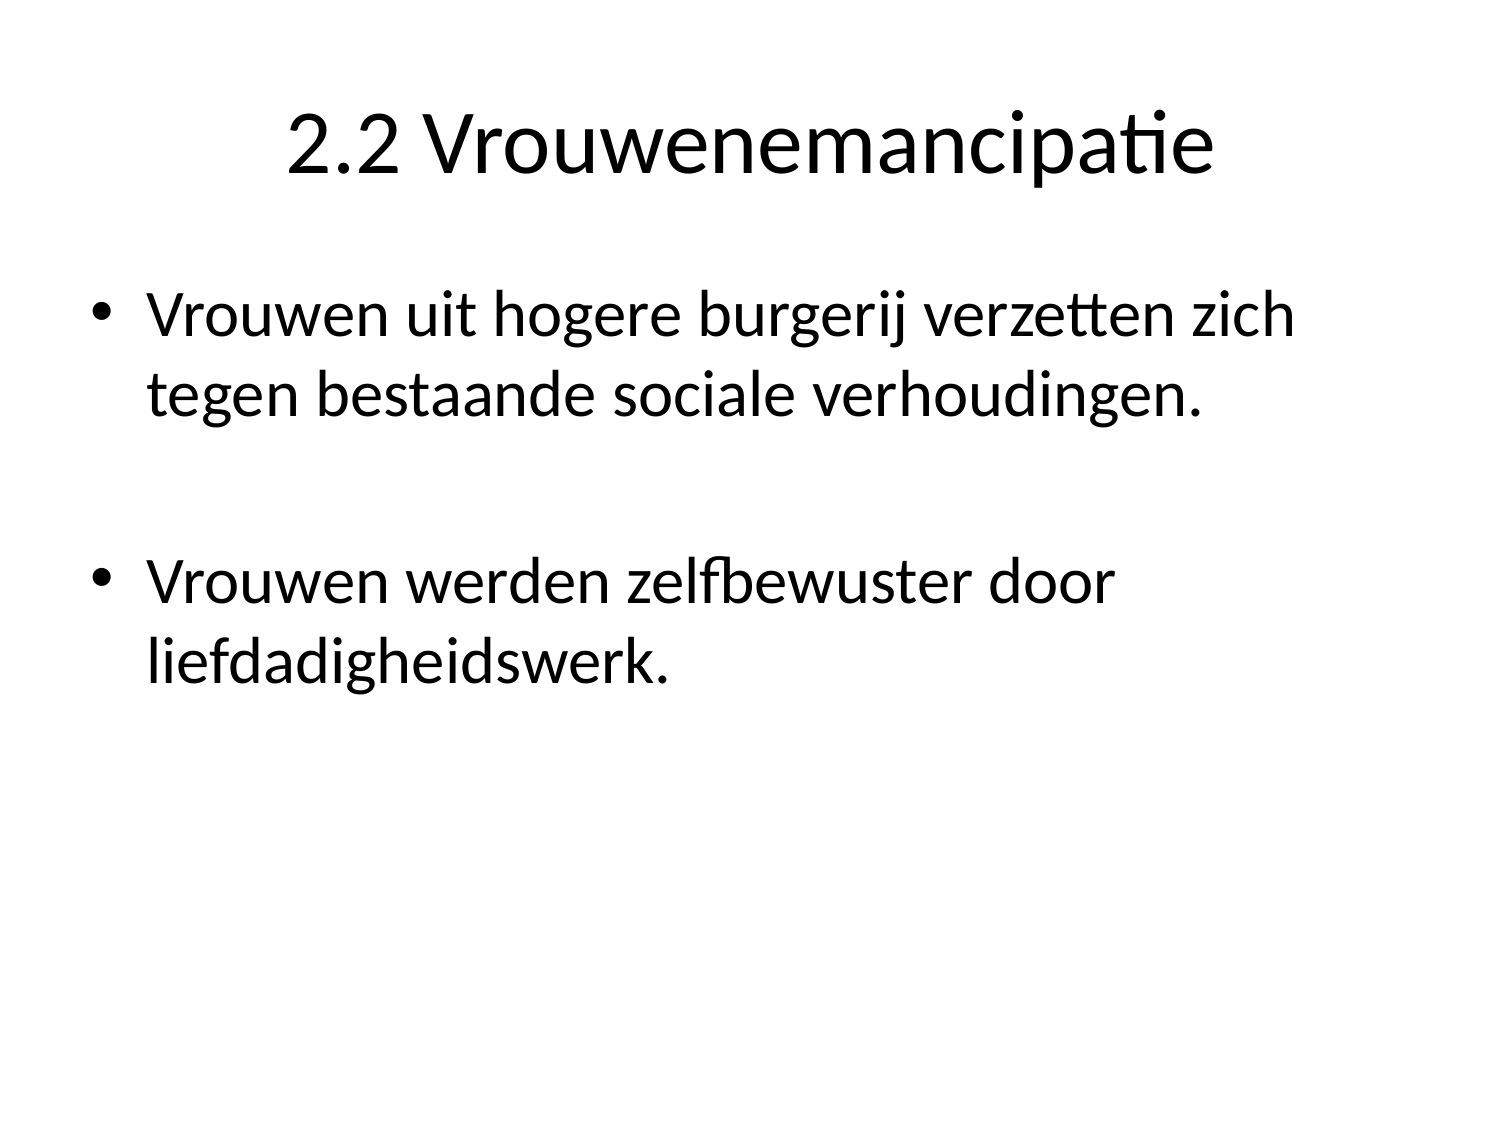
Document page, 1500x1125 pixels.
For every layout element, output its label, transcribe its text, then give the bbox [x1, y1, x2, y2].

list Vrouwen uit hogere burgerij verzetten zich tegen bestaande sociale verhoudingen. Vrouwen werden zelfbewuster door liefdadigheidswerk. [75, 262, 1425, 1005]
title 2.2 Vrouwenemancipatie [76, 42, 1427, 231]
